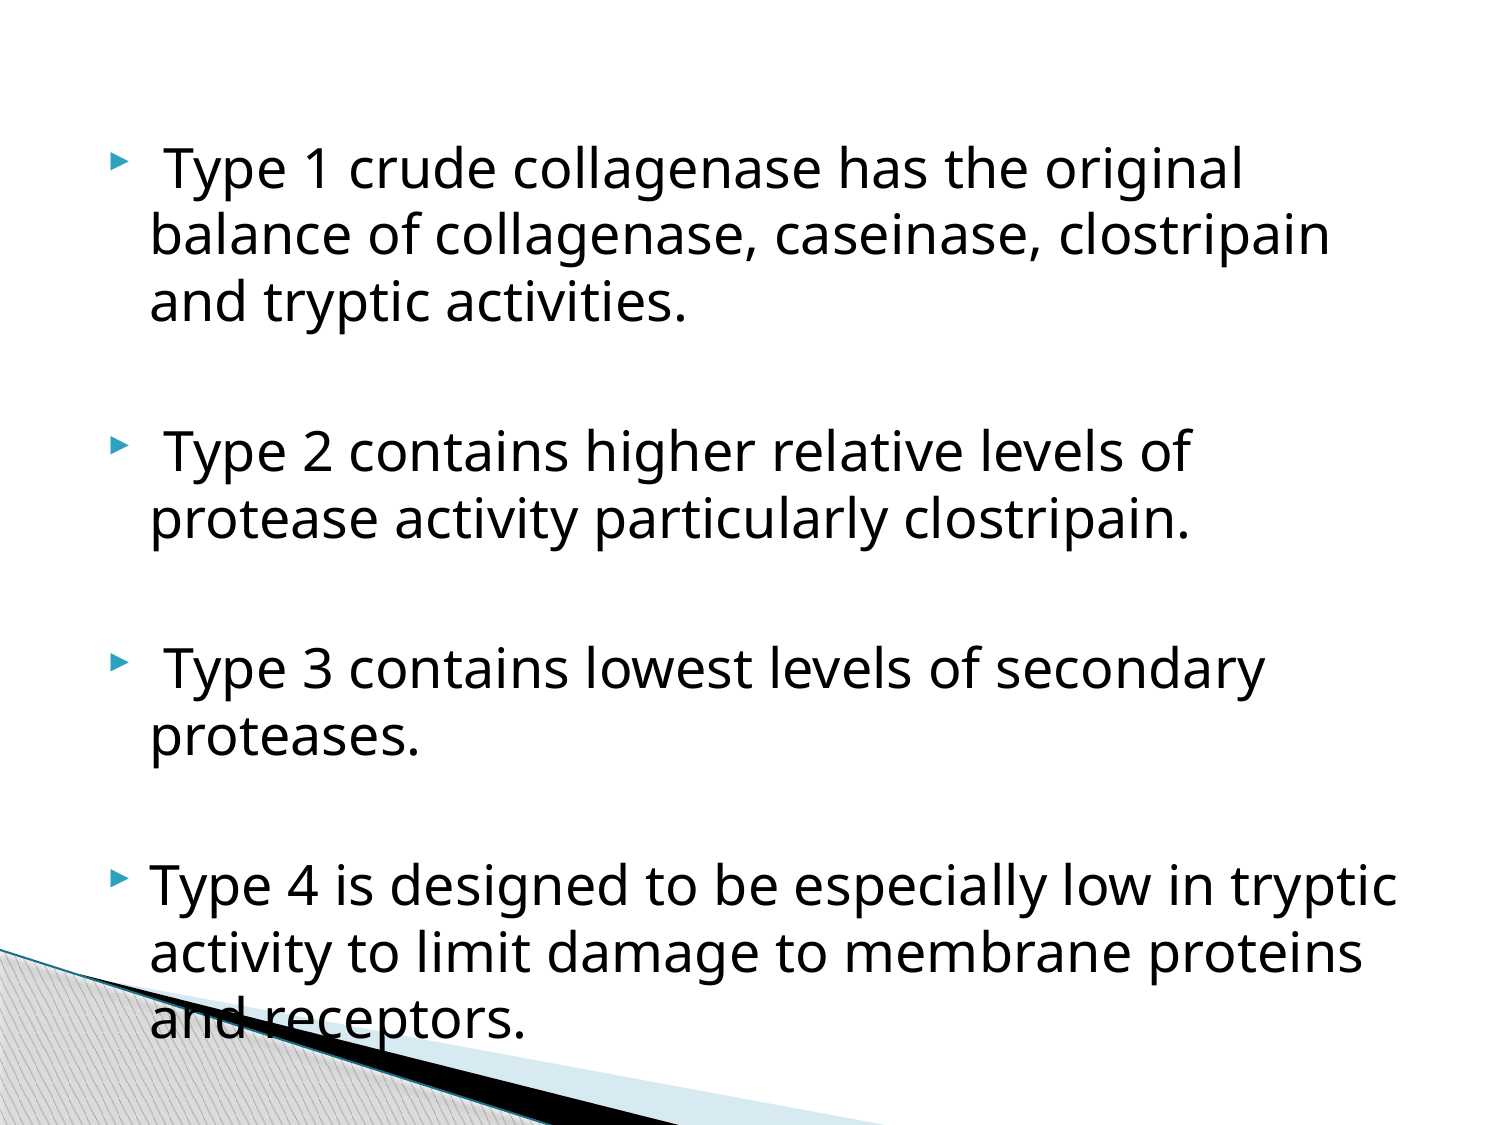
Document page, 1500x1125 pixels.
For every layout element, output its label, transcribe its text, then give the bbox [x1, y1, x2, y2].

list Type 1 crude collagenase has the original balance of collagenase, caseinase, clostripain and tryptic activities. Type 2 contains higher relative levels of protease activity particularly clostripain. Type 3 contains lowest levels of secondary proteases. Type 4 is designed to be especially low in tryptic activity to limit damage to membrane proteins and receptors. [75, 125, 1425, 1063]
